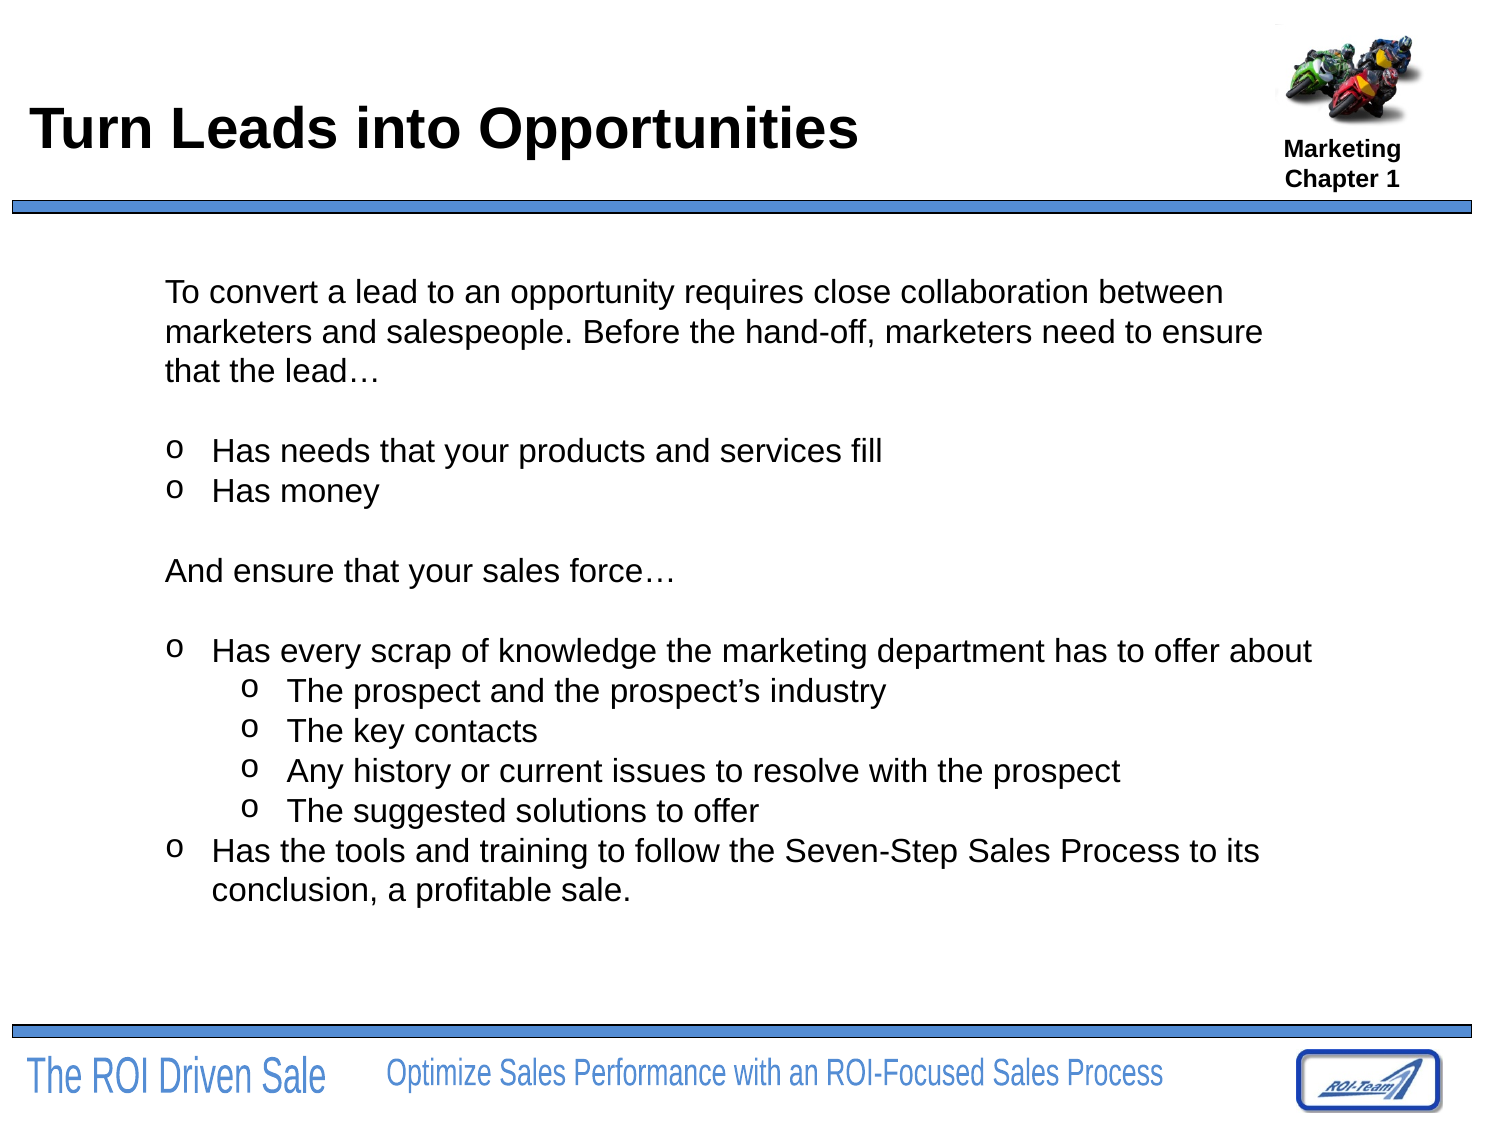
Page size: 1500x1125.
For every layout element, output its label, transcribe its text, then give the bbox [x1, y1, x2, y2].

text_box To convert a lead to an opportunity requires close collaboration between marketers and salespeople. Before the hand-off, marketers need to ensure that the lead… Has needs that your products and services fill Has money And ensure that your sales force… Has every scrap of knowledge the marketing department has to offer about The prospect and the prospect’s industry The key contacts Any history or current issues to resolve with the prospect The suggested solutions to offer Has the tools and training to follow the Seven-Step Sales Process to its conclusion, a profitable sale. [150, 262, 1343, 916]
picture [1275, 24, 1430, 99]
title Turn Leads into Opportunities [14, 50, 1163, 200]
text_box Marketing Chapter 1 [1222, 124, 1463, 200]
picture [1275, 100, 1430, 124]
picture [1296, 1049, 1443, 1113]
